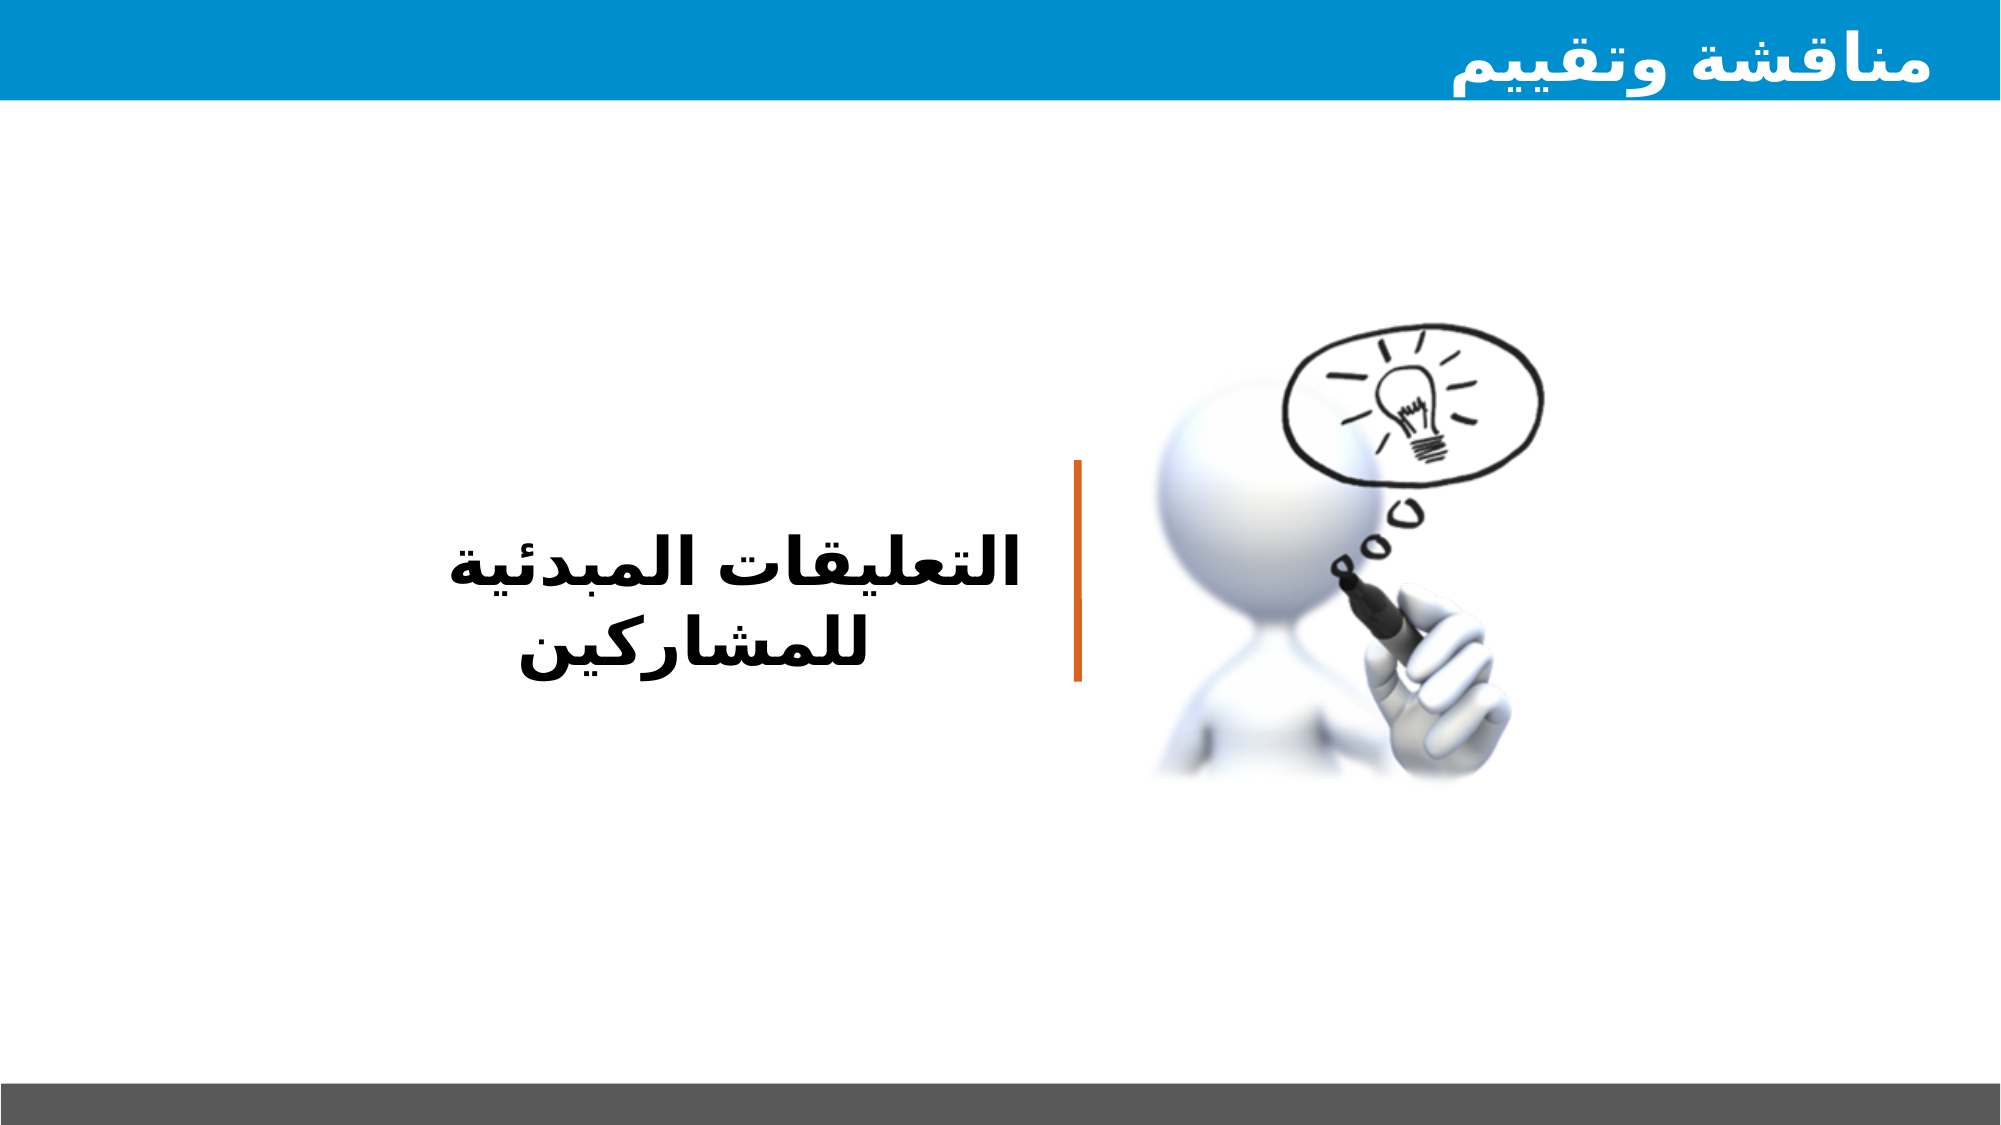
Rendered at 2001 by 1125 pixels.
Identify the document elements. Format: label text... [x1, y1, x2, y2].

text_box التعليقات المبدئية للمشاركين [374, 516, 1027, 680]
picture [0, 1077, 2000, 1125]
text_box مناقشة وتقييم [24, 12, 1937, 95]
text_box [1105, 319, 1556, 792]
